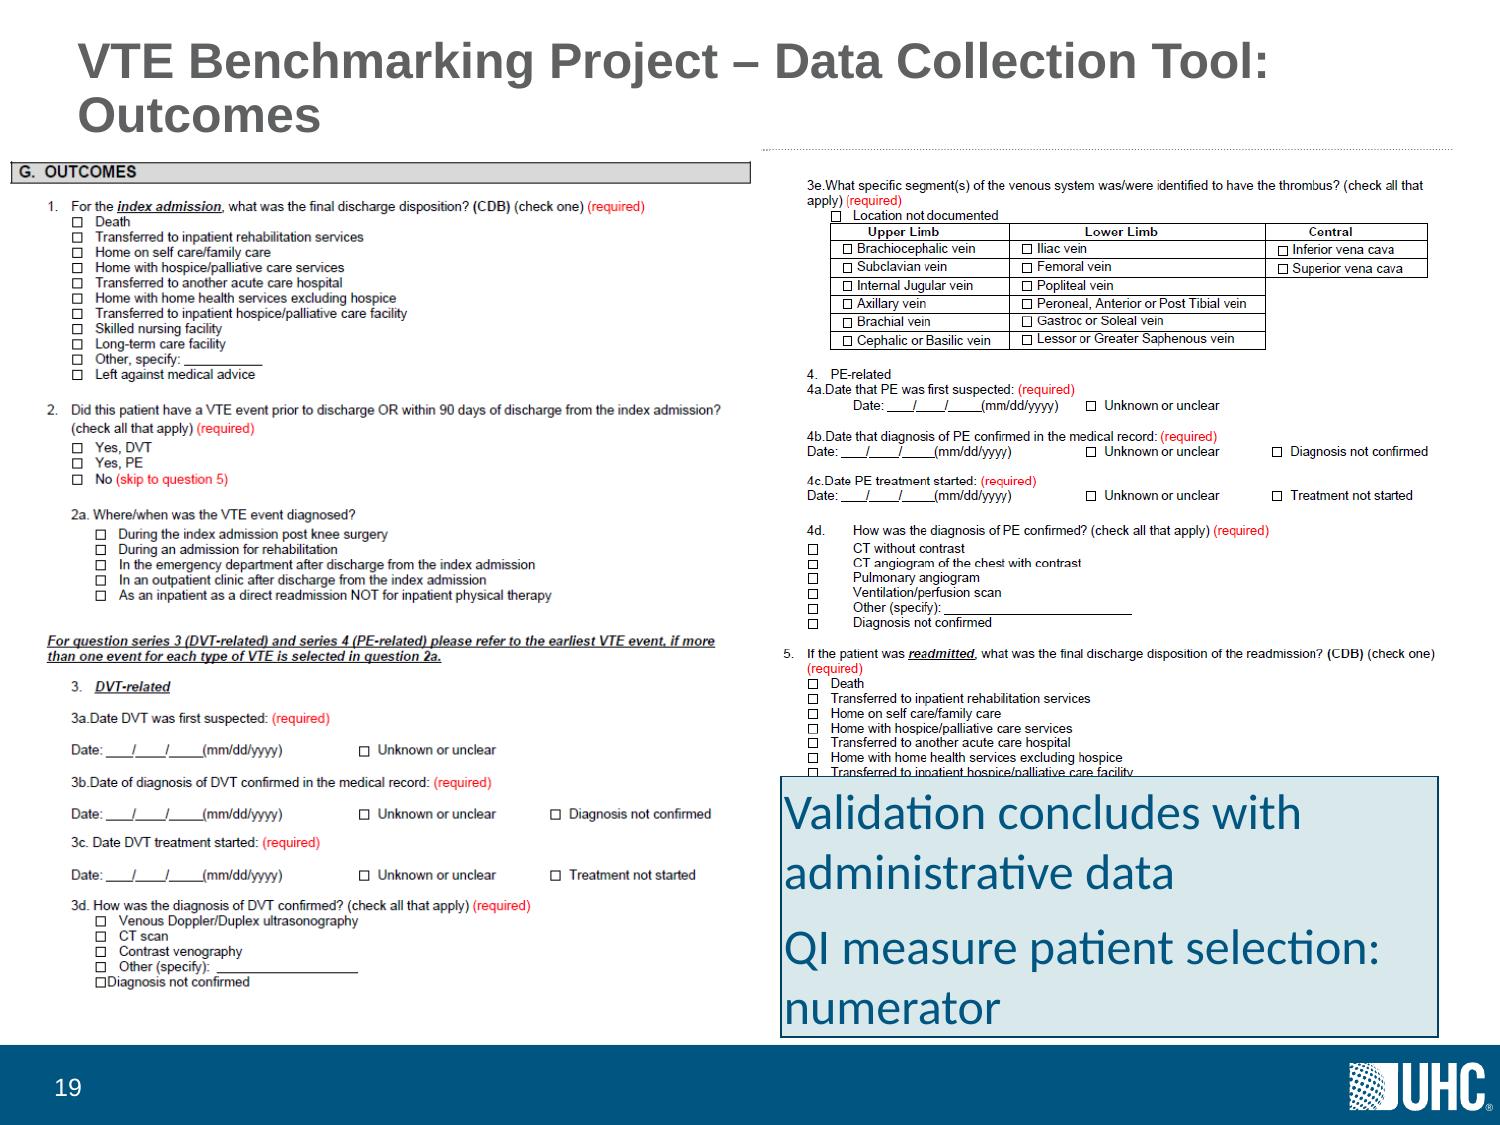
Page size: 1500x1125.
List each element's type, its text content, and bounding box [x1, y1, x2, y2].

text_box Validation concludes with administrative data QI measure patient selection: numerator [780, 907, 1439, 1038]
title VTE Benchmarking Project – Data Collection Tool: Outcomes [69, 7, 1453, 144]
slide_number 18 [26, 1063, 110, 1111]
picture [0, 0, 1500, 1045]
